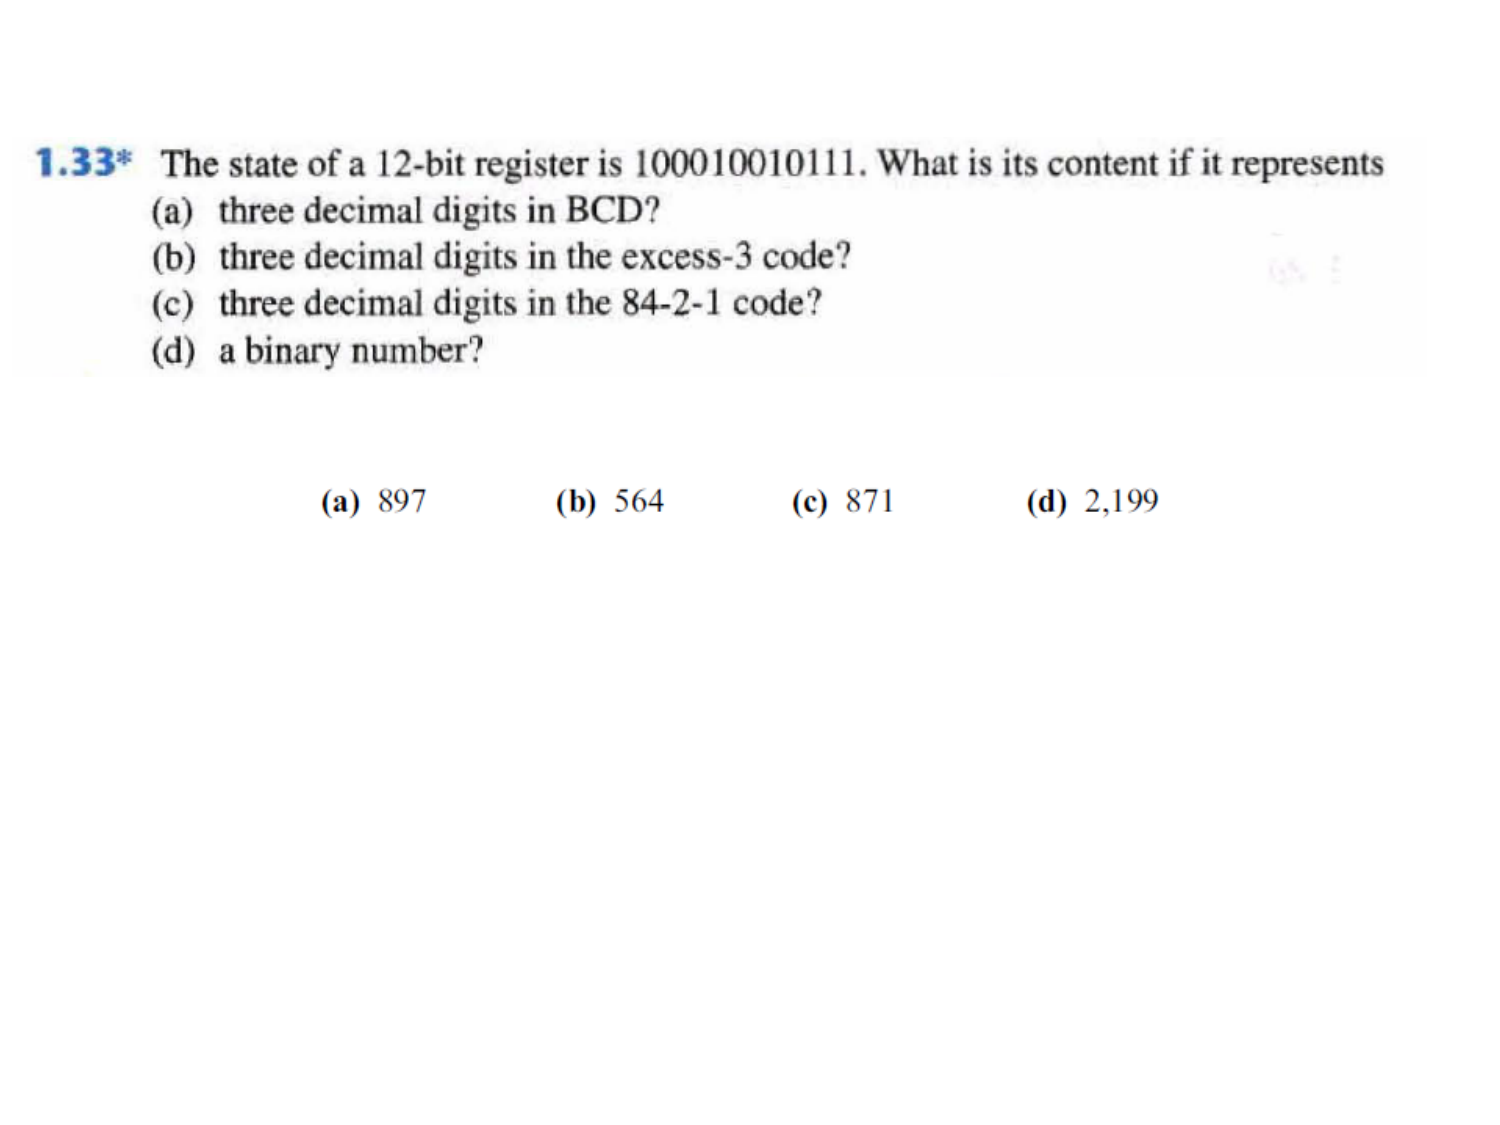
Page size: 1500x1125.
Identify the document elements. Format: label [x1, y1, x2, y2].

picture [312, 466, 1188, 531]
picture [12, 137, 1427, 377]
